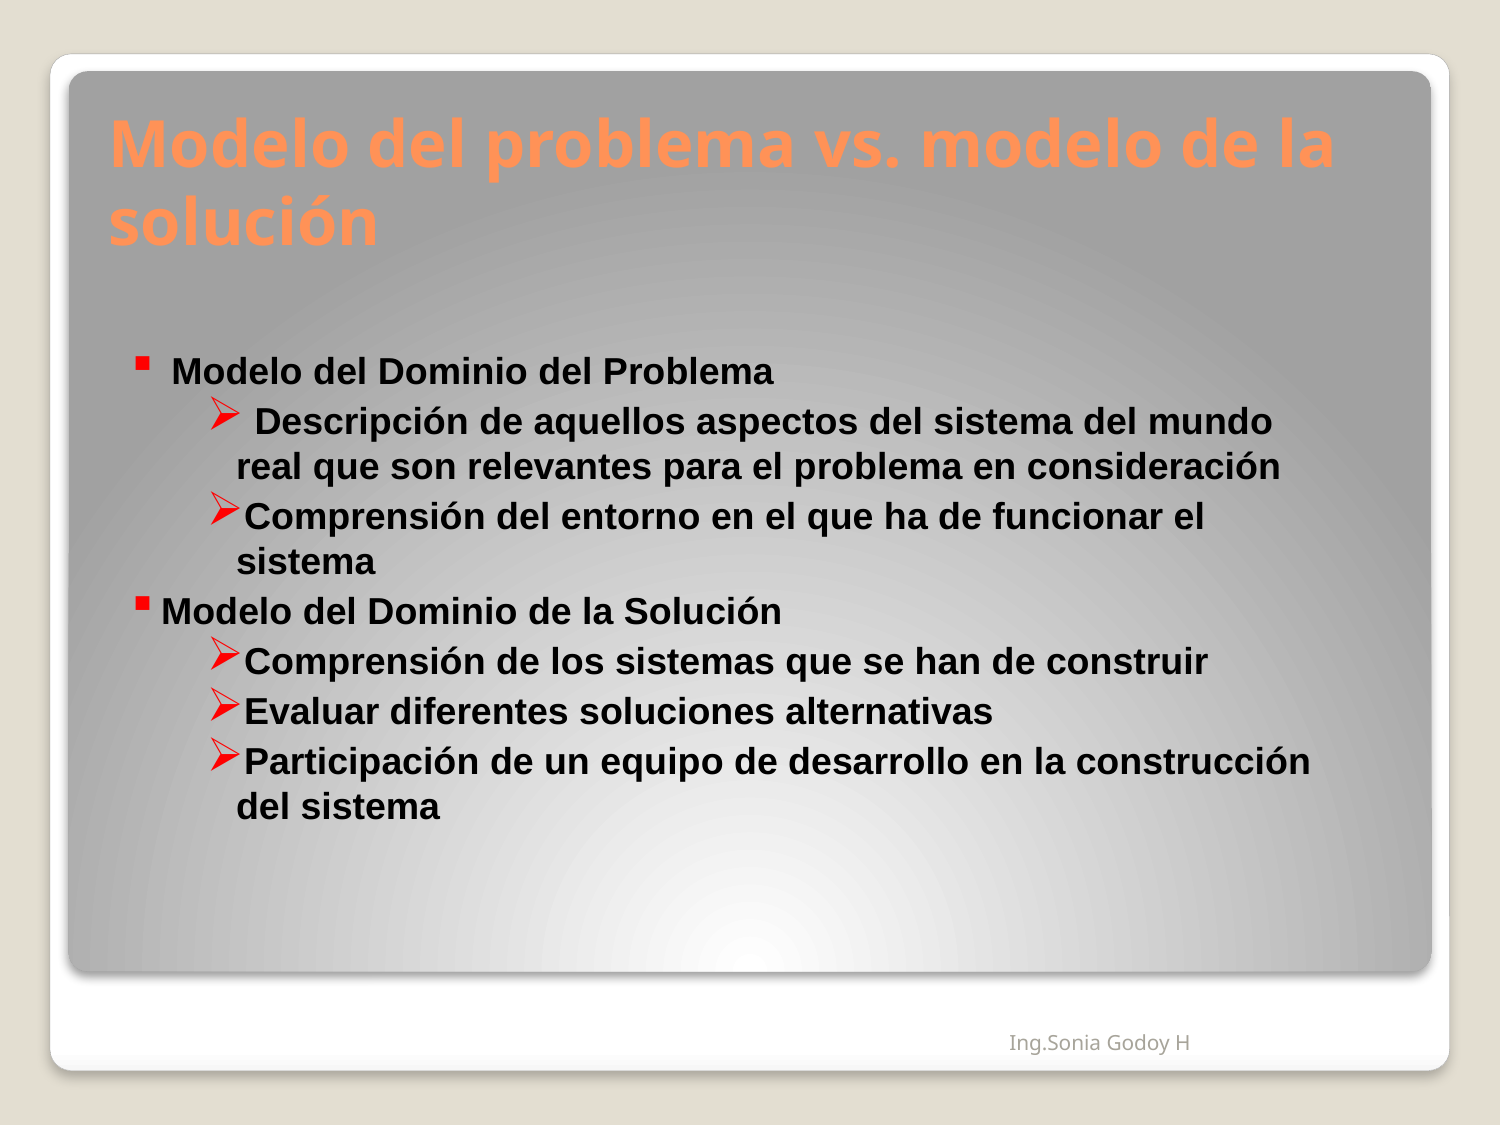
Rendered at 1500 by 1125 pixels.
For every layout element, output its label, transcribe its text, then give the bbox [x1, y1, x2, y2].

footer Ing.Sonia Godoy H [994, 1002, 1370, 1063]
title Modelo del problema vs. modelo de la solución [93, 93, 1437, 267]
text_box Modelo del Dominio del Problema Descripción de aquellos aspectos del sistema del mundo real que son relevantes para el problema en consideración Comprensión del entorno en el que ha de funcionar el sistema Modelo del Dominio de la Solución Comprensión de los sistemas que se han de construir Evaluar diferentes soluciones alternativas Participación de un equipo de desarrollo en la construcción del sistema [117, 339, 1360, 1008]
